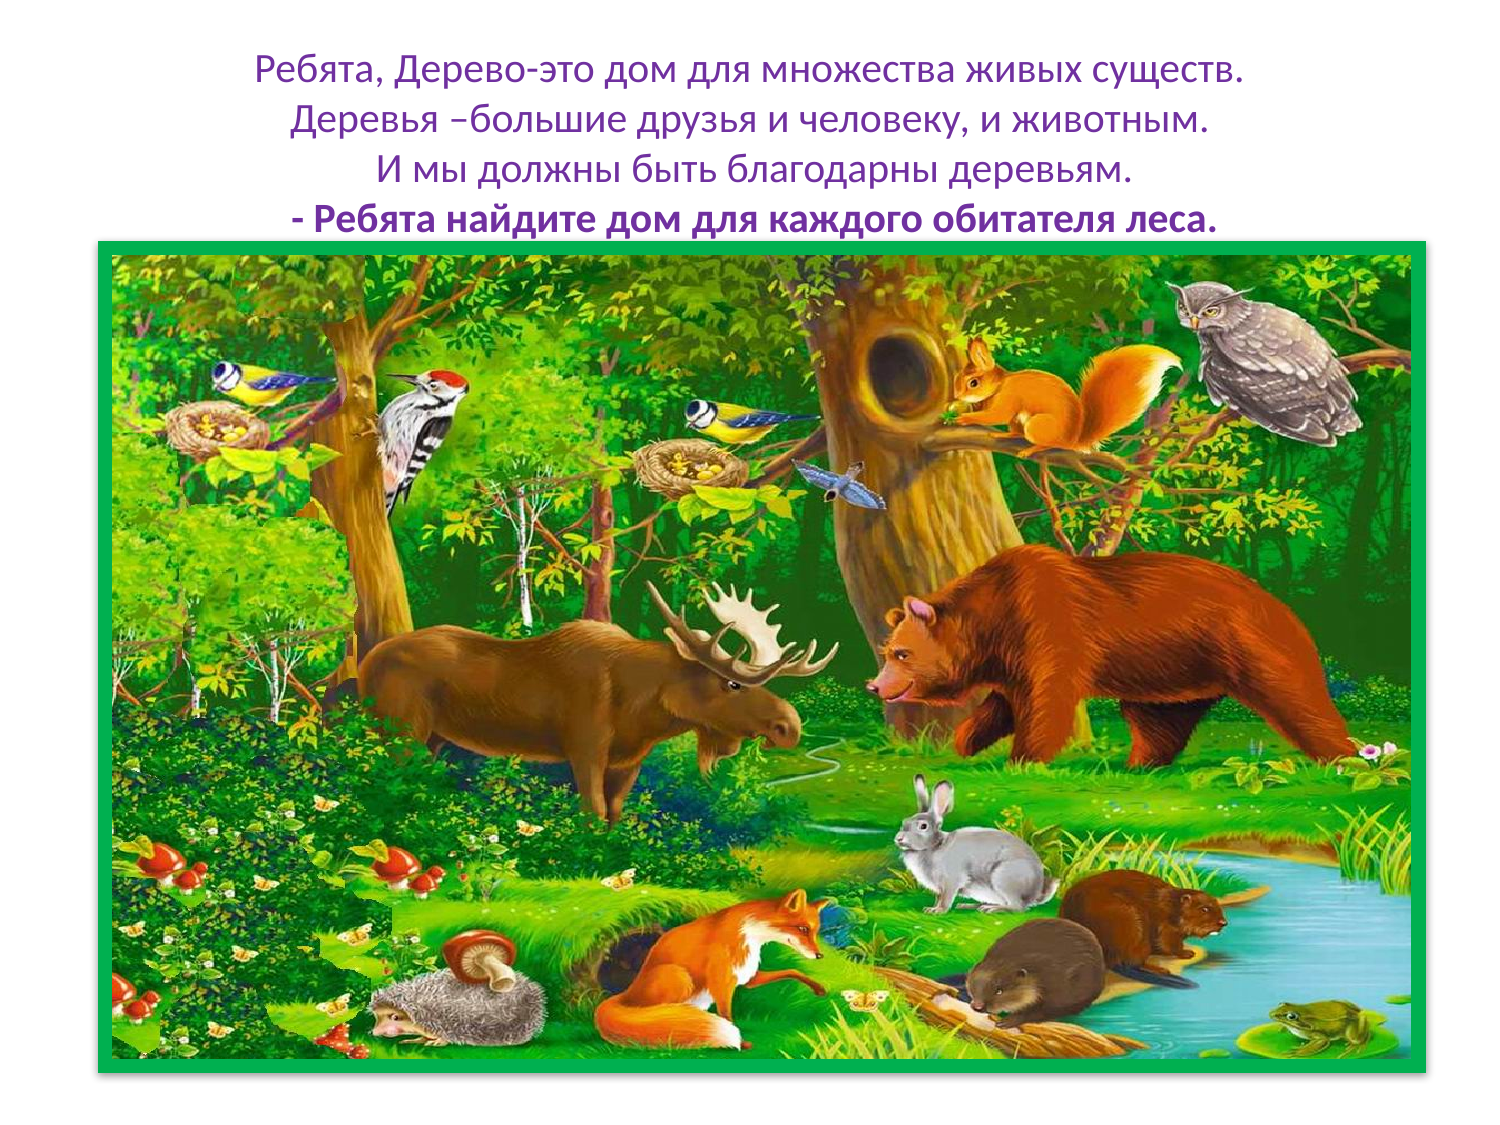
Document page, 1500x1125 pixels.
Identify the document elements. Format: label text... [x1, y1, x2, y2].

picture [111, 255, 1412, 1059]
title Ребята, Дерево-это дом для множества живых существ. Деревья –большие друзья и человеку, и животным. И мы должны быть благодарны деревьям. - Ребята найдите дом для каждого обитателя леса. [0, 137, 1500, 244]
